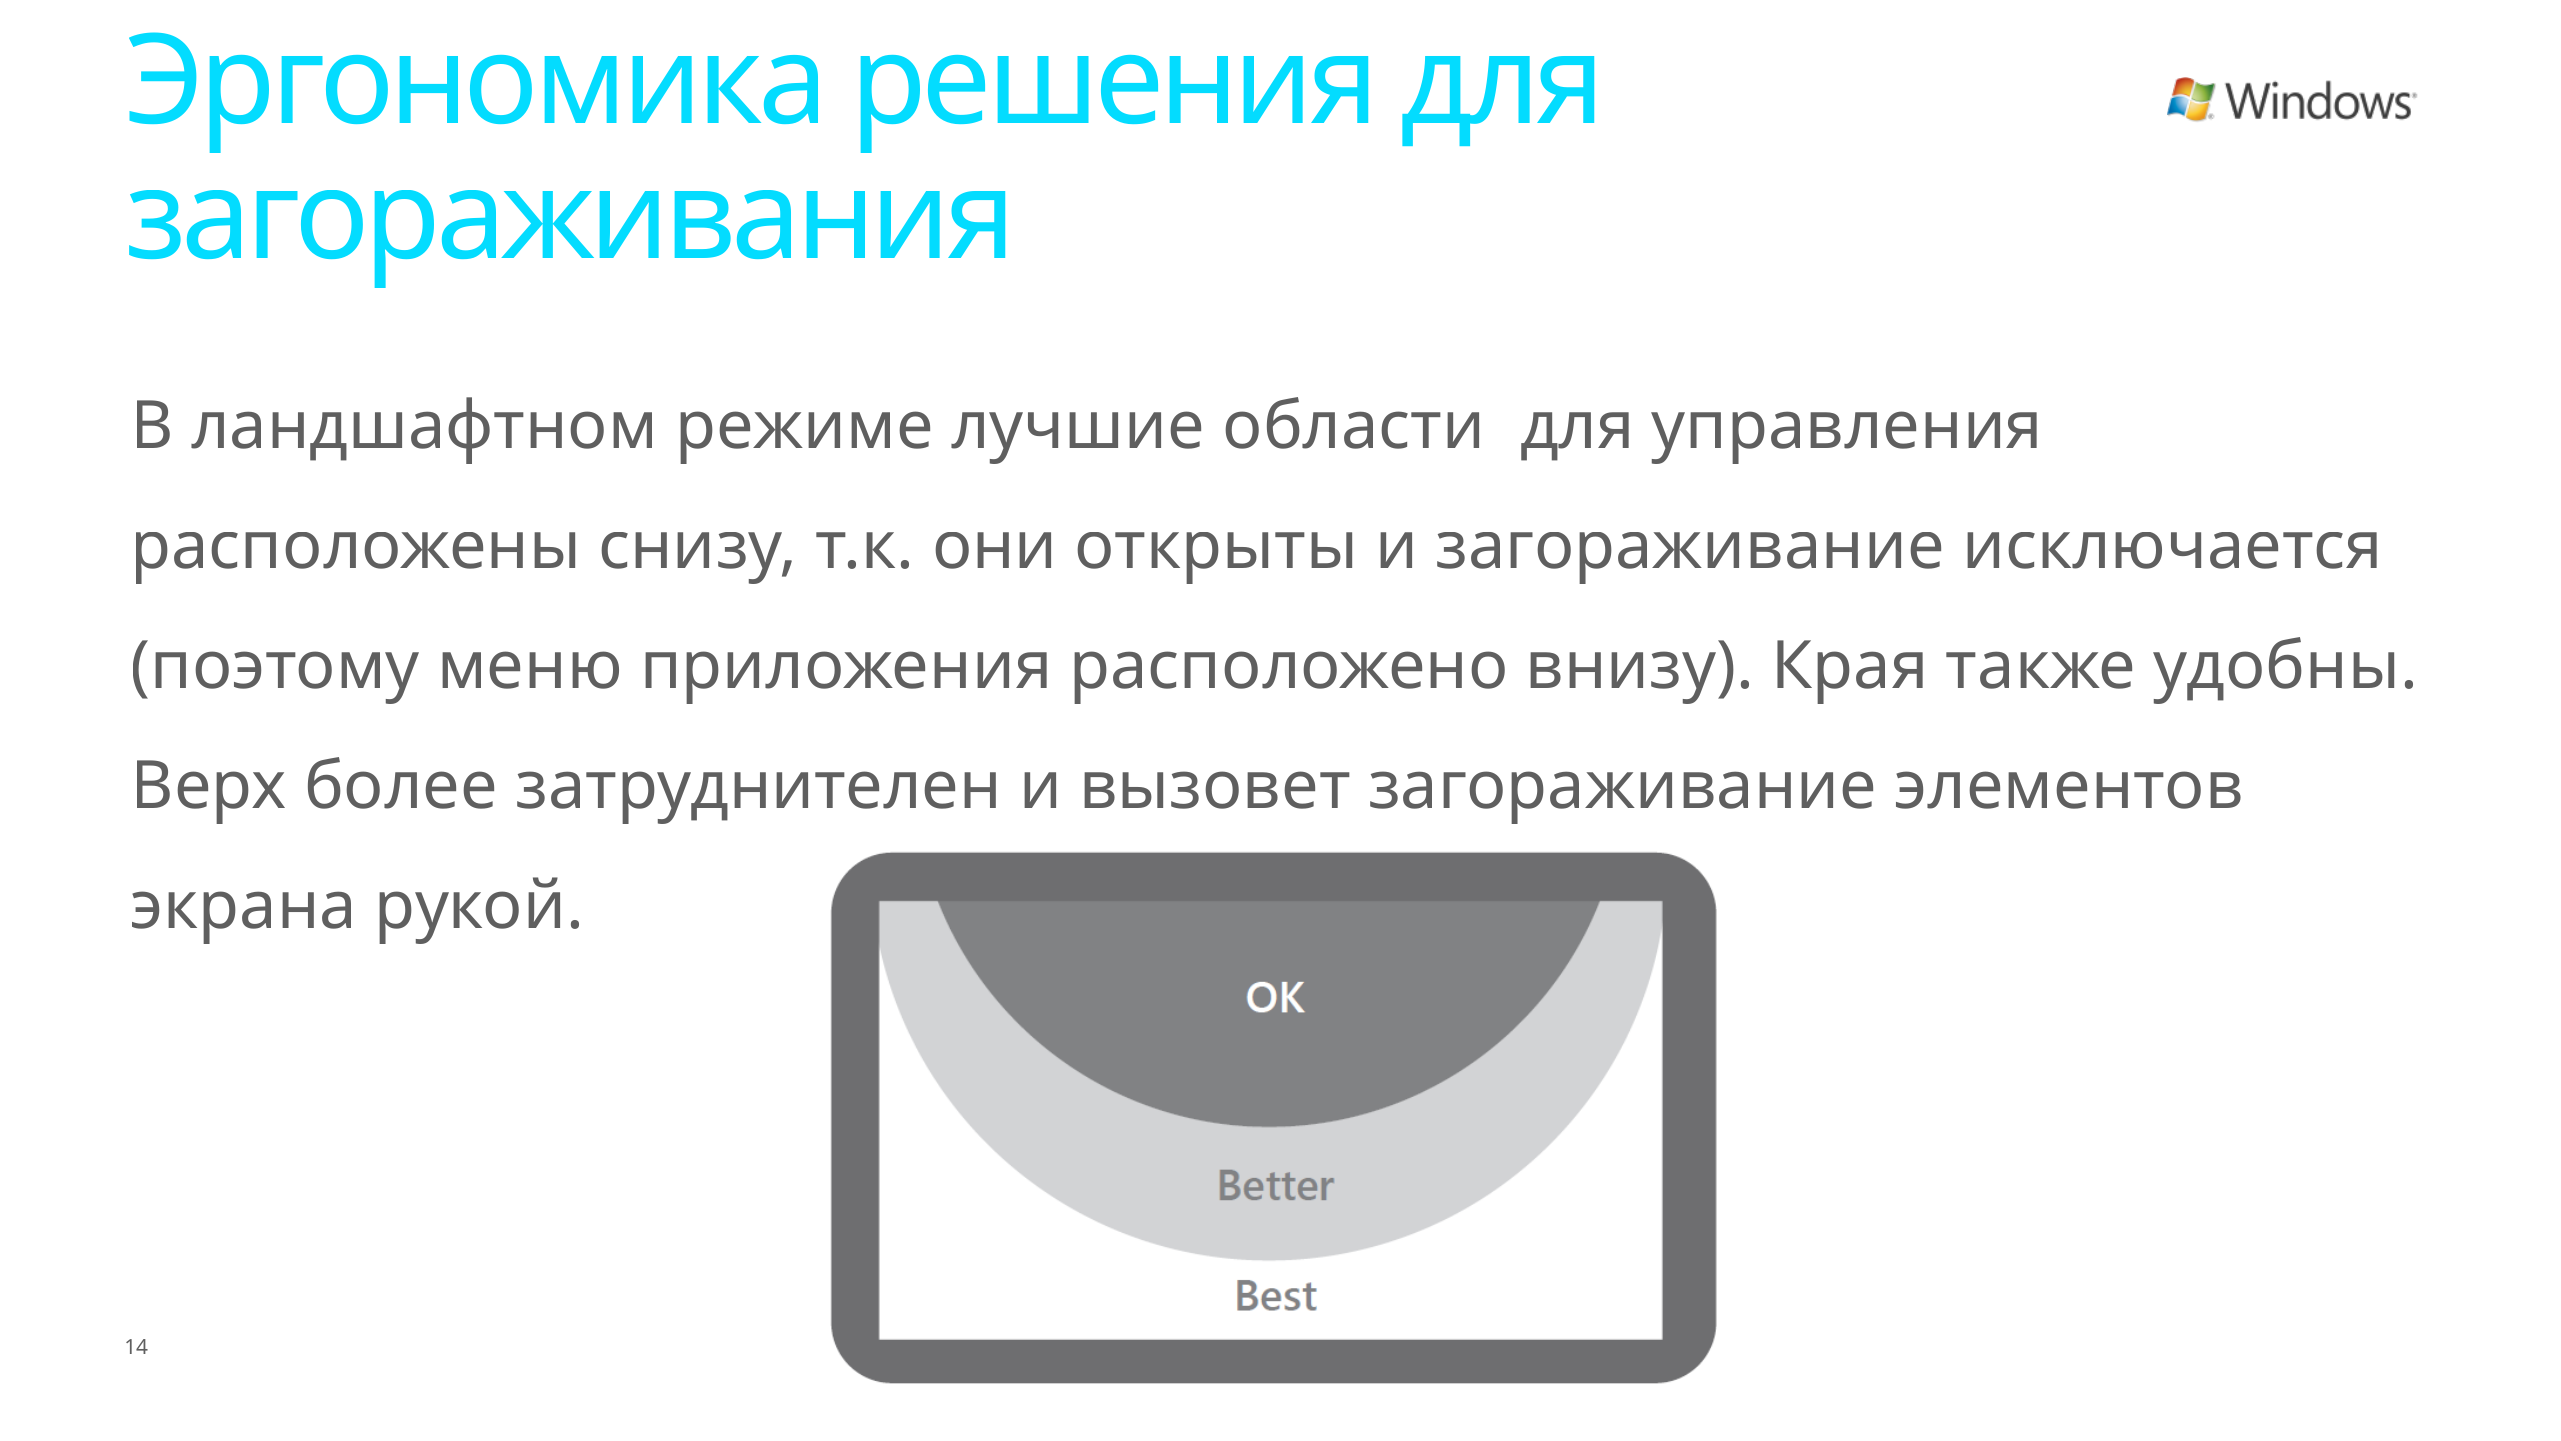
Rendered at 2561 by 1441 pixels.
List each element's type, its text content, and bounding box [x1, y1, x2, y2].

picture [821, 827, 1742, 1401]
list В ландшафтном режиме лучшие области для управления расположены снизу, т.к. они открыты и загораживание исключается (поэтому меню приложения расположено внизу). Края также удобны. Верх более затруднителен и вызовет загораживание элементов экрана рукой. [130, 341, 2473, 827]
title Эргономика решения для загораживания [125, 48, 2468, 286]
